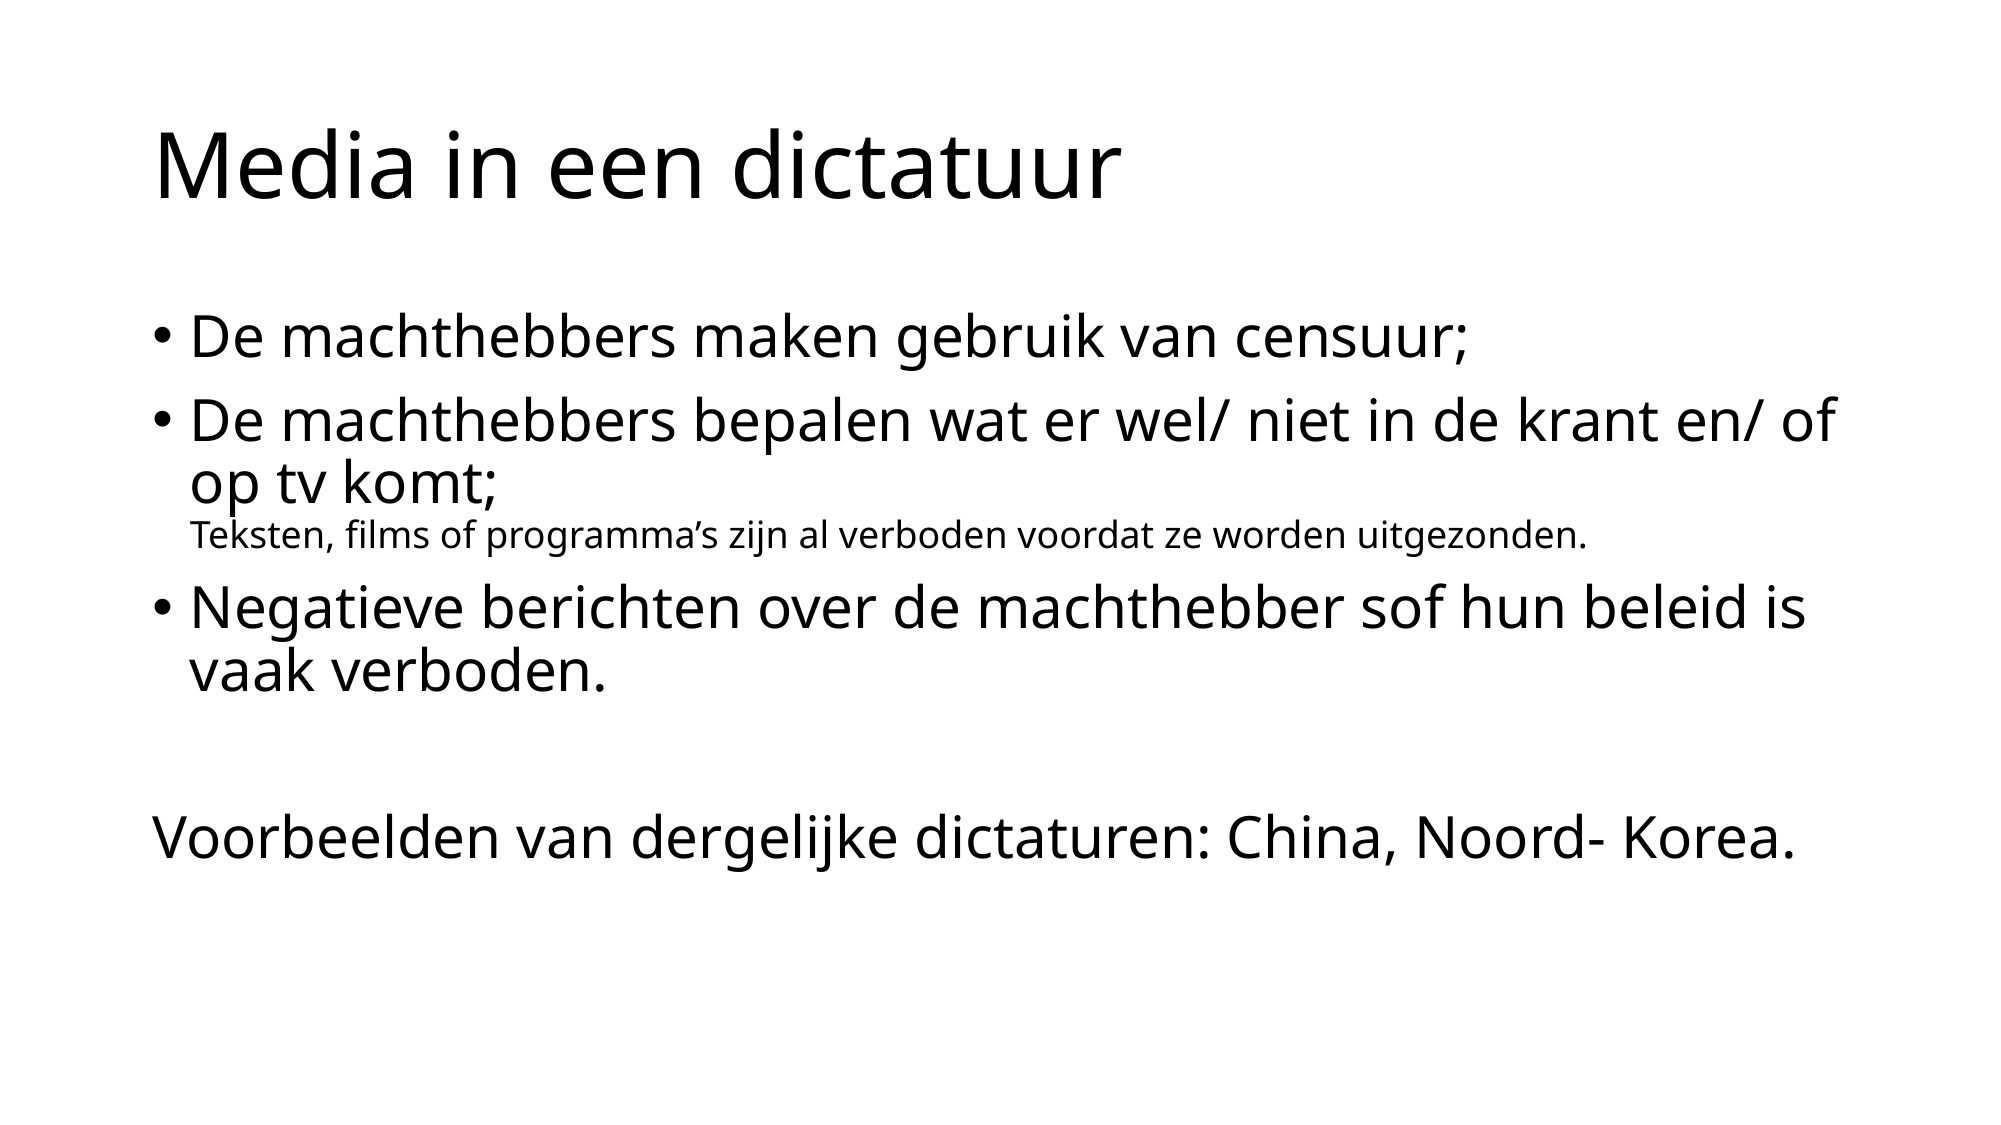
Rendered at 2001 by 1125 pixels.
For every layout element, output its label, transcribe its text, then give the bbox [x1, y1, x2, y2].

title Media in een dictatuur [137, 59, 1863, 278]
list De machthebbers maken gebruik van censuur; De machthebbers bepalen wat er wel/ niet in de krant en/ of op tv komt; Teksten, films of programma’s zijn al verboden voordat ze worden uitgezonden. Negatieve berichten over de machthebber sof hun beleid is vaak verboden. Voorbeelden van dergelijke dictaturen: China, Noord- Korea. [137, 299, 1863, 1014]
